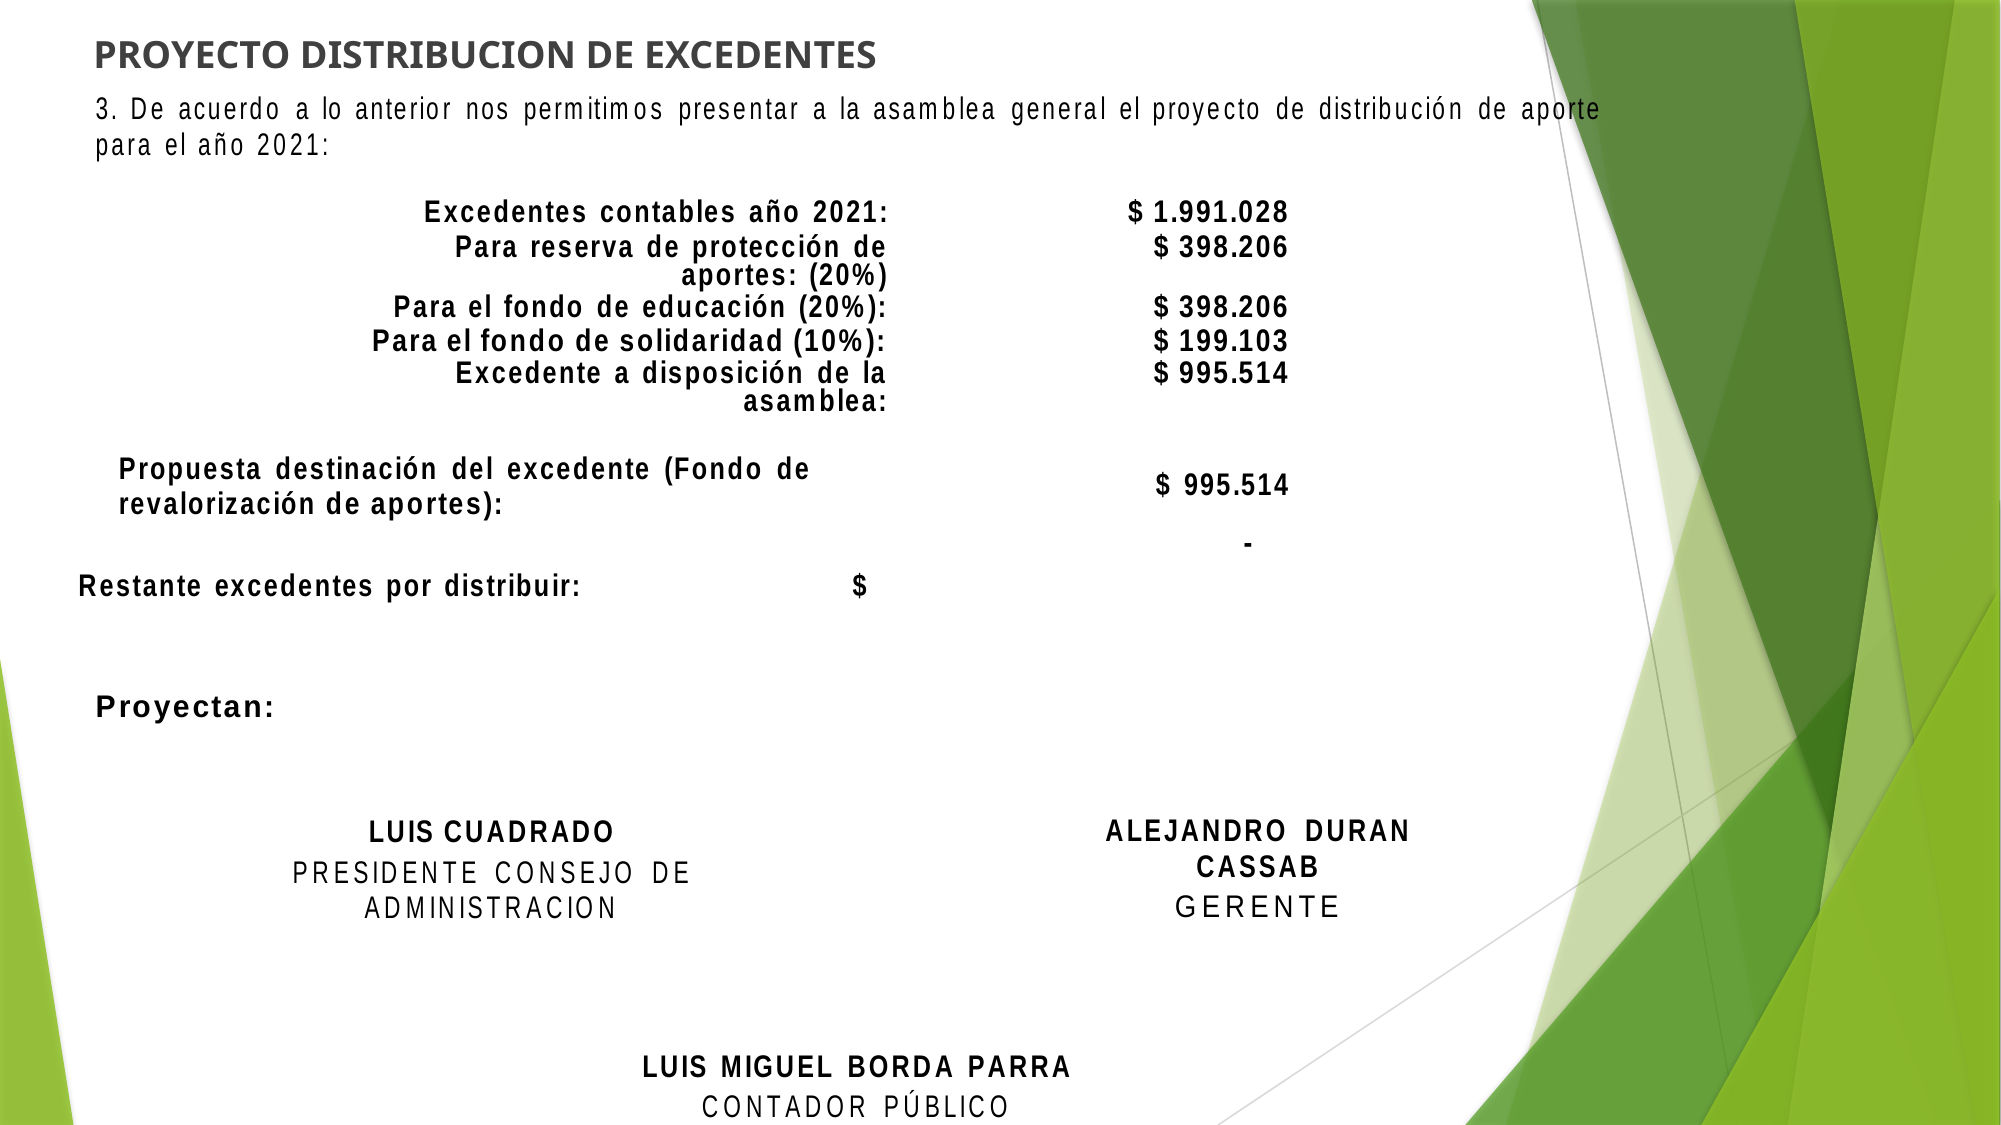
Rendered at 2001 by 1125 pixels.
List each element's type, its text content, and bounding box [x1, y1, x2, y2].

list PROYECTO DISTRIBUCION DE EXCEDENTES [78, 23, 1956, 1094]
picture [77, 76, 1635, 1125]
